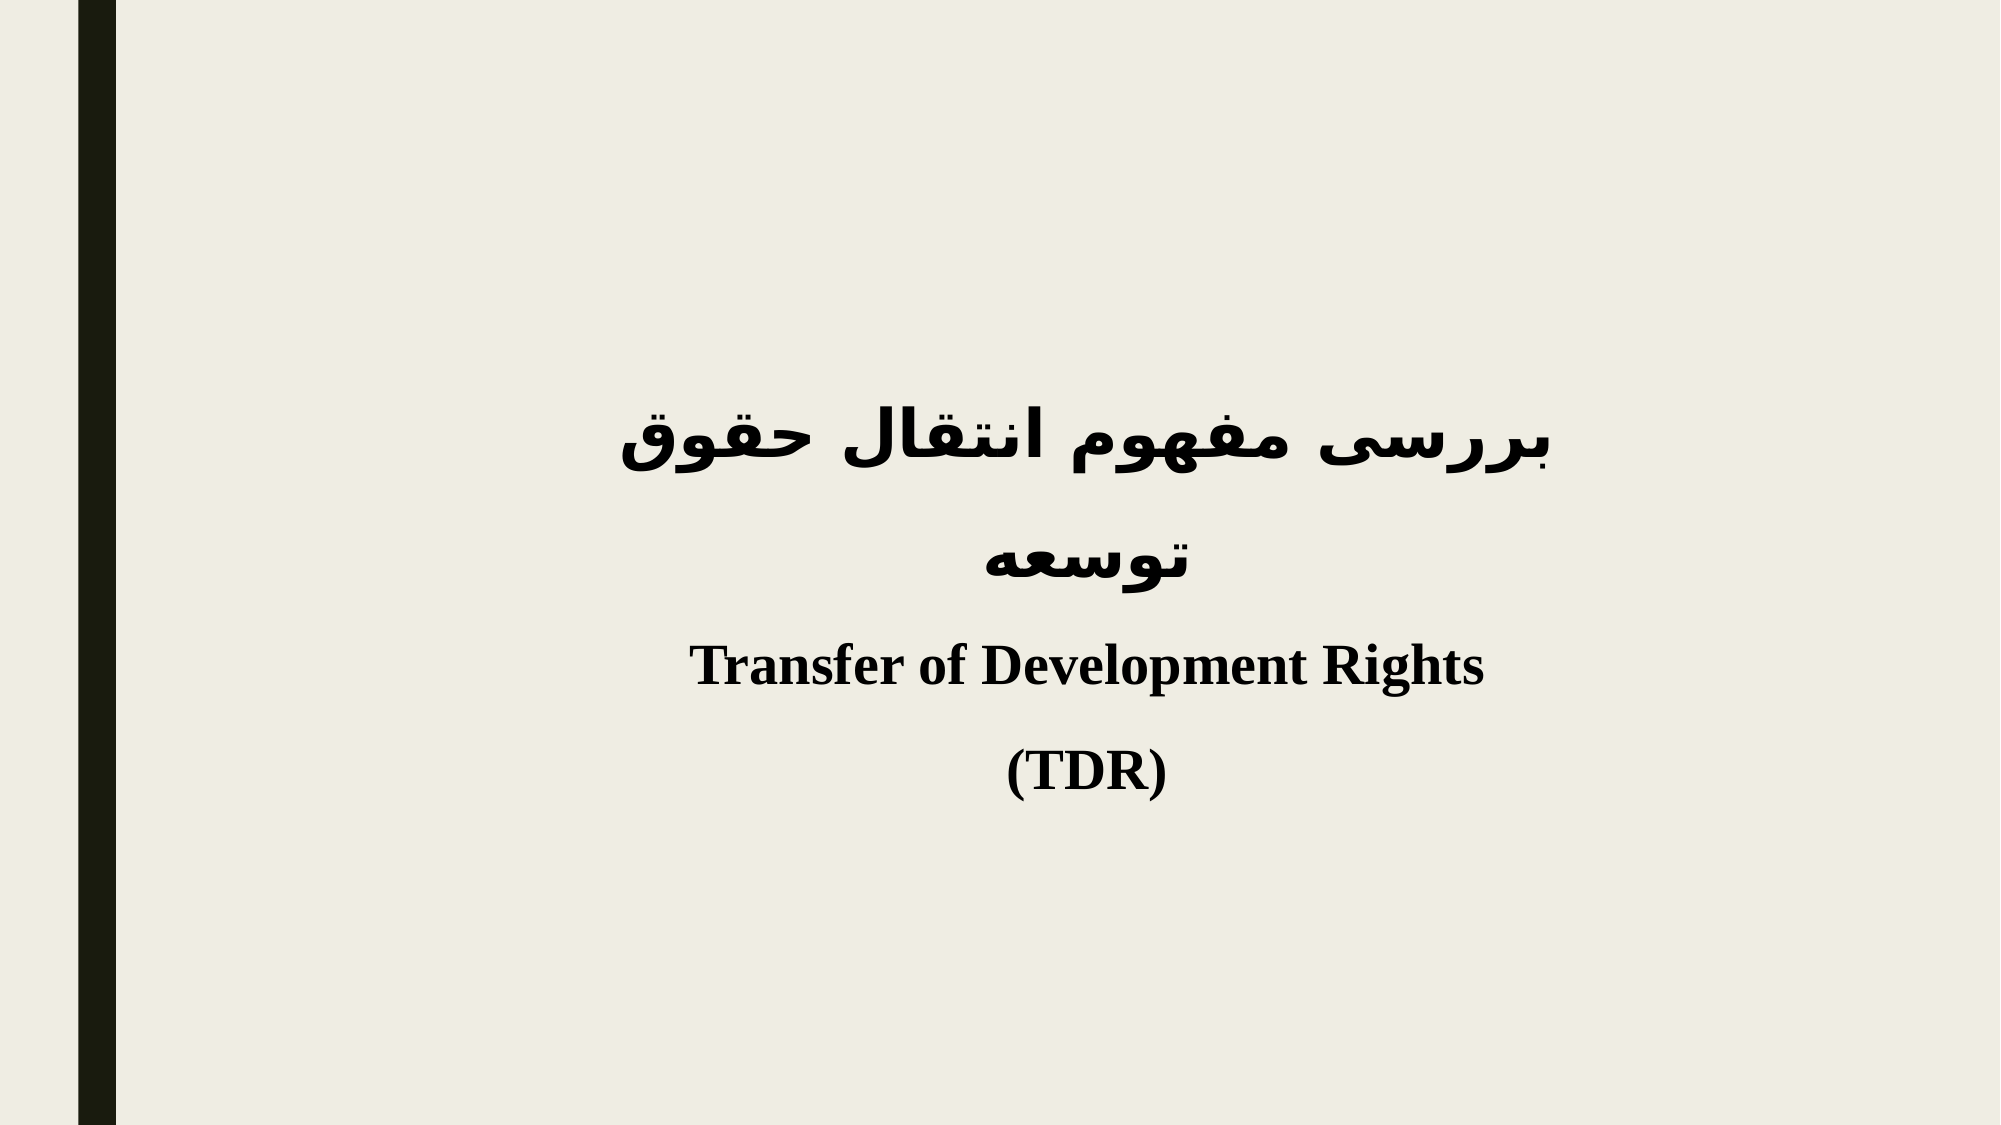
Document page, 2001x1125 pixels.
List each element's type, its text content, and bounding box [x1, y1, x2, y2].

text_box بررسی مفهوم انتقال حقوق توسعه Transfer of Development Rights (TDR) [576, 343, 1598, 809]
